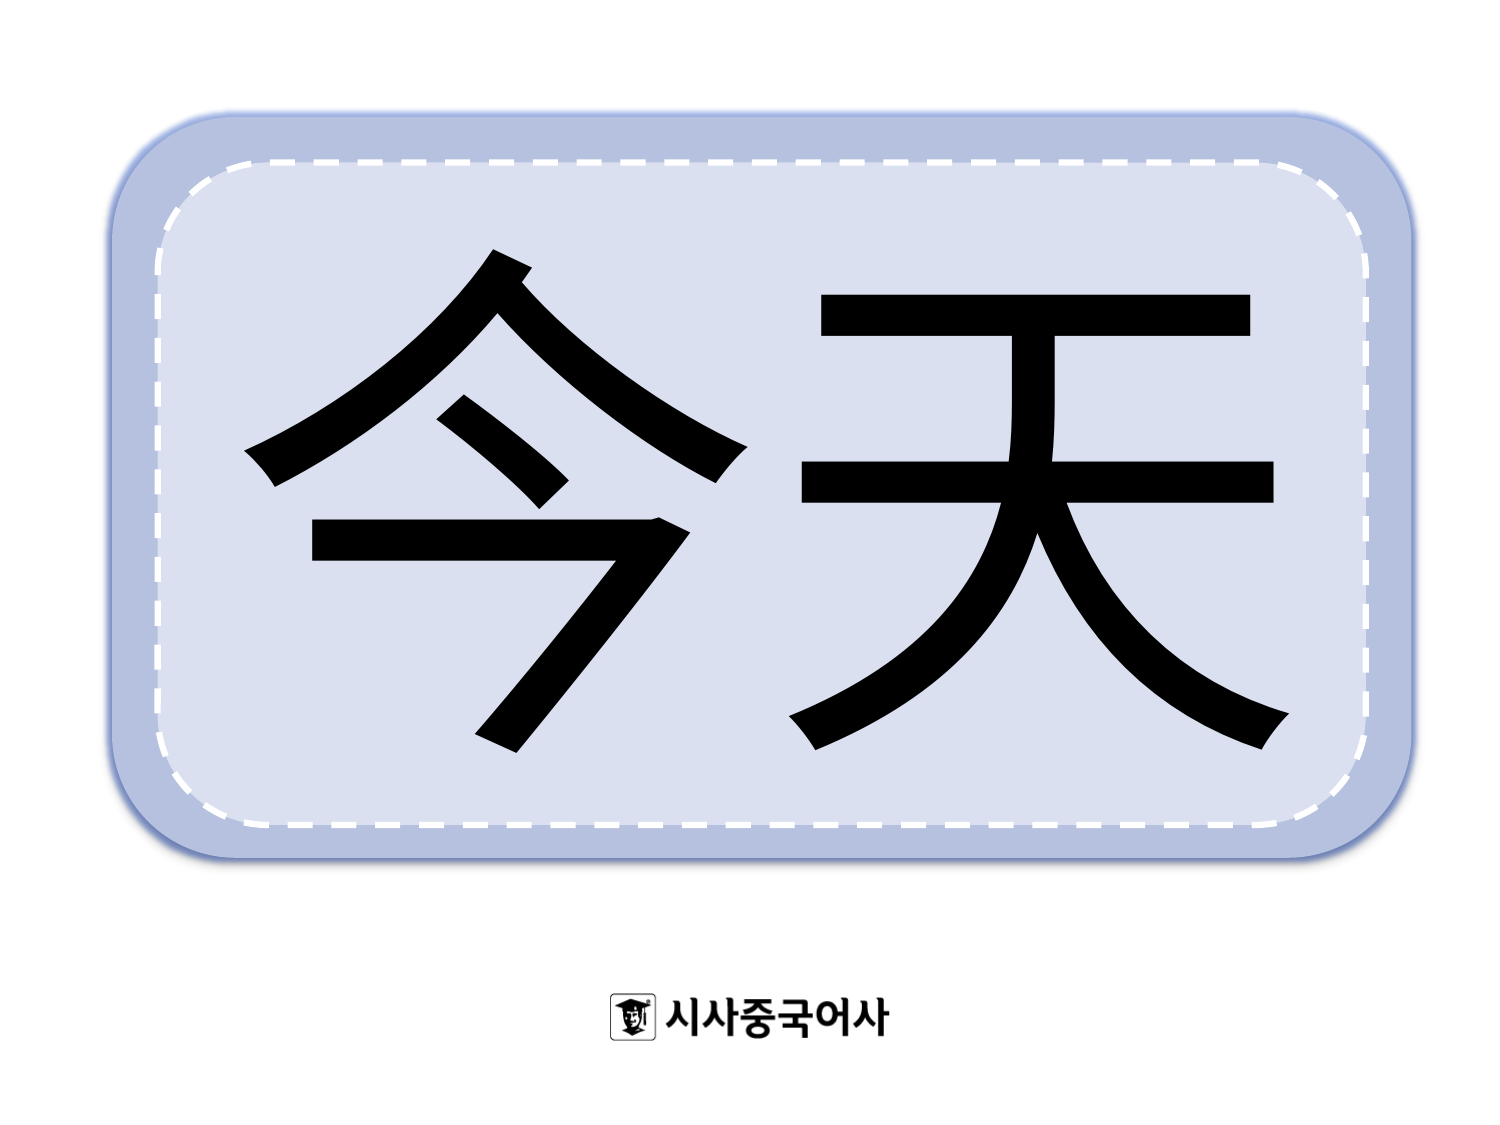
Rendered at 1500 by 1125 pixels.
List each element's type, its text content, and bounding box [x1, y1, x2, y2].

picture [602, 987, 898, 1047]
text_box 今天 [162, 160, 1371, 824]
